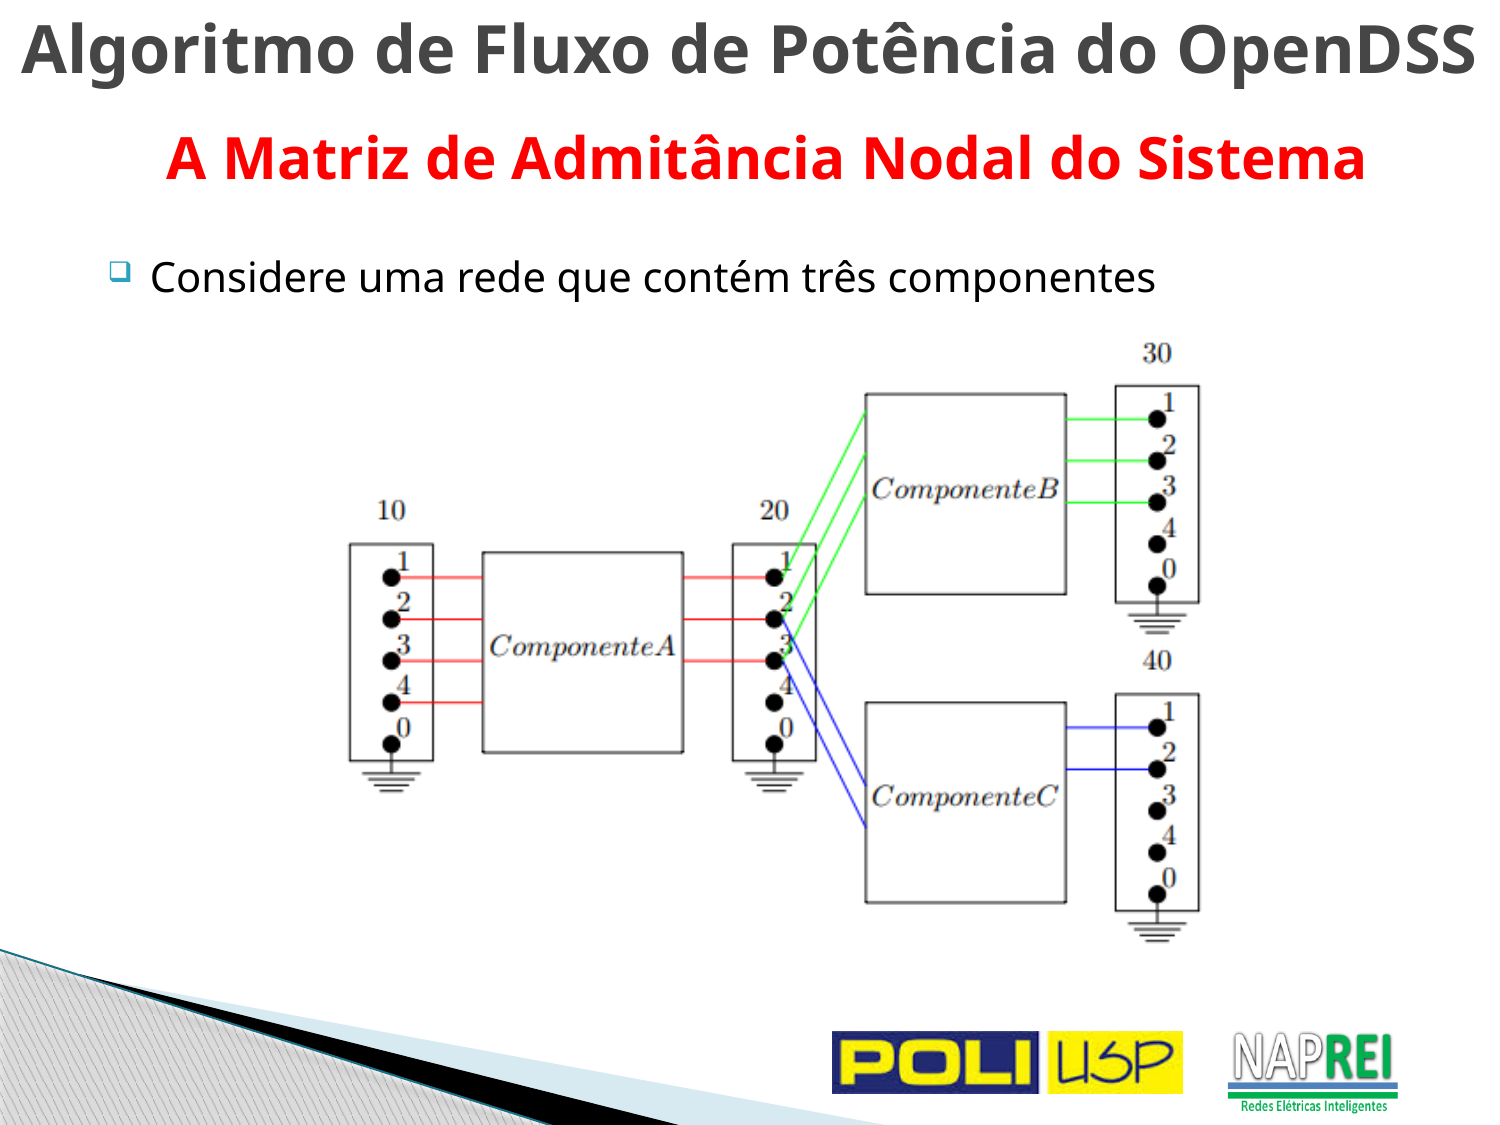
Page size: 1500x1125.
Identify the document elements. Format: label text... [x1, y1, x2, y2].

list Considere uma rede que contém três componentes [75, 243, 1471, 965]
picture [832, 1031, 1183, 1094]
text_box A Matriz de Admitância Nodal do Sistema [17, 114, 1500, 199]
picture [1222, 1031, 1399, 1114]
text_box Algoritmo de Fluxo de Potência do OpenDSS [0, 0, 1500, 114]
picture [241, 322, 1281, 965]
